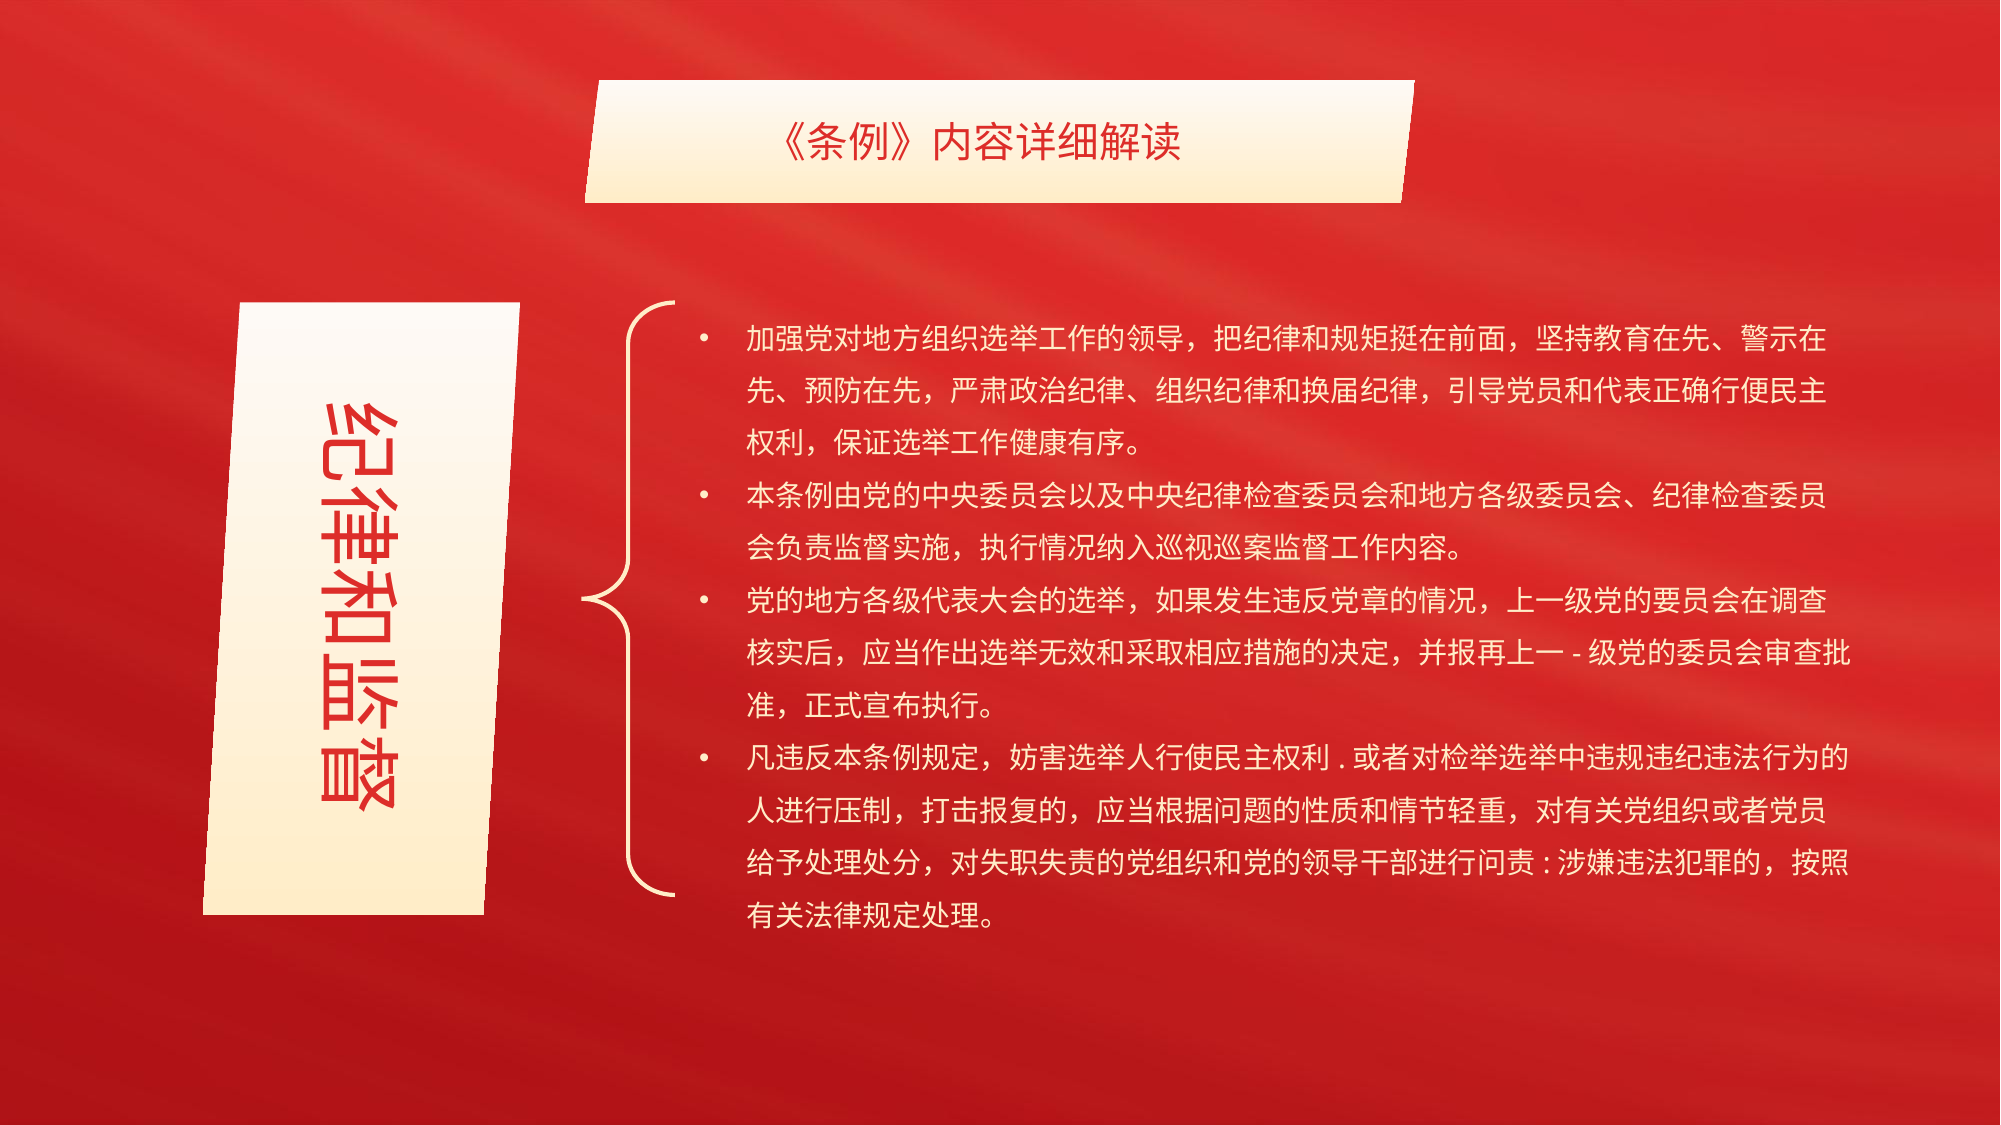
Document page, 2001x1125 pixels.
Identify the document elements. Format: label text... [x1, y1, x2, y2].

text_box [202, 302, 521, 916]
picture [0, 0, 2000, 1125]
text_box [483, 79, 1464, 203]
text_box 加强党对地方组织选举工作的领导，把纪律和规矩挺在前面，坚持教育在先、警示在先、预防在先，严肃政治纪律、组织纪律和换届纪律，引导党员和代表正确行便民主权利，保证选举工作健康有序。 本条例由党的中央委员会以及中央纪律检查委员会和地方各级委员会、纪律检查委员会负责监督实施，执行情况纳入巡视巡案监督工作内容。 党的地方各级代表大会的选举，如果发生违反党章的情况，上一级党的要员会在调查核实后，应当作出选举无效和采取相应措施的决定，并报再上一-级党的委员会审查批准，正式宣布执行。 凡违反本条例规定，妨害选举人行使民主权利.或者对检举选举中违规违纪违法行为的人进行压制，打击报复的，应当根据问题的性质和情节轻重，对有关党组织或者党员给予处理处分，对失职失责的党组织和党的领导干部进行问责:涉嫌违法犯罪的，按照有关法律规定处理。 [699, 302, 1857, 932]
text_box [581, 302, 675, 896]
